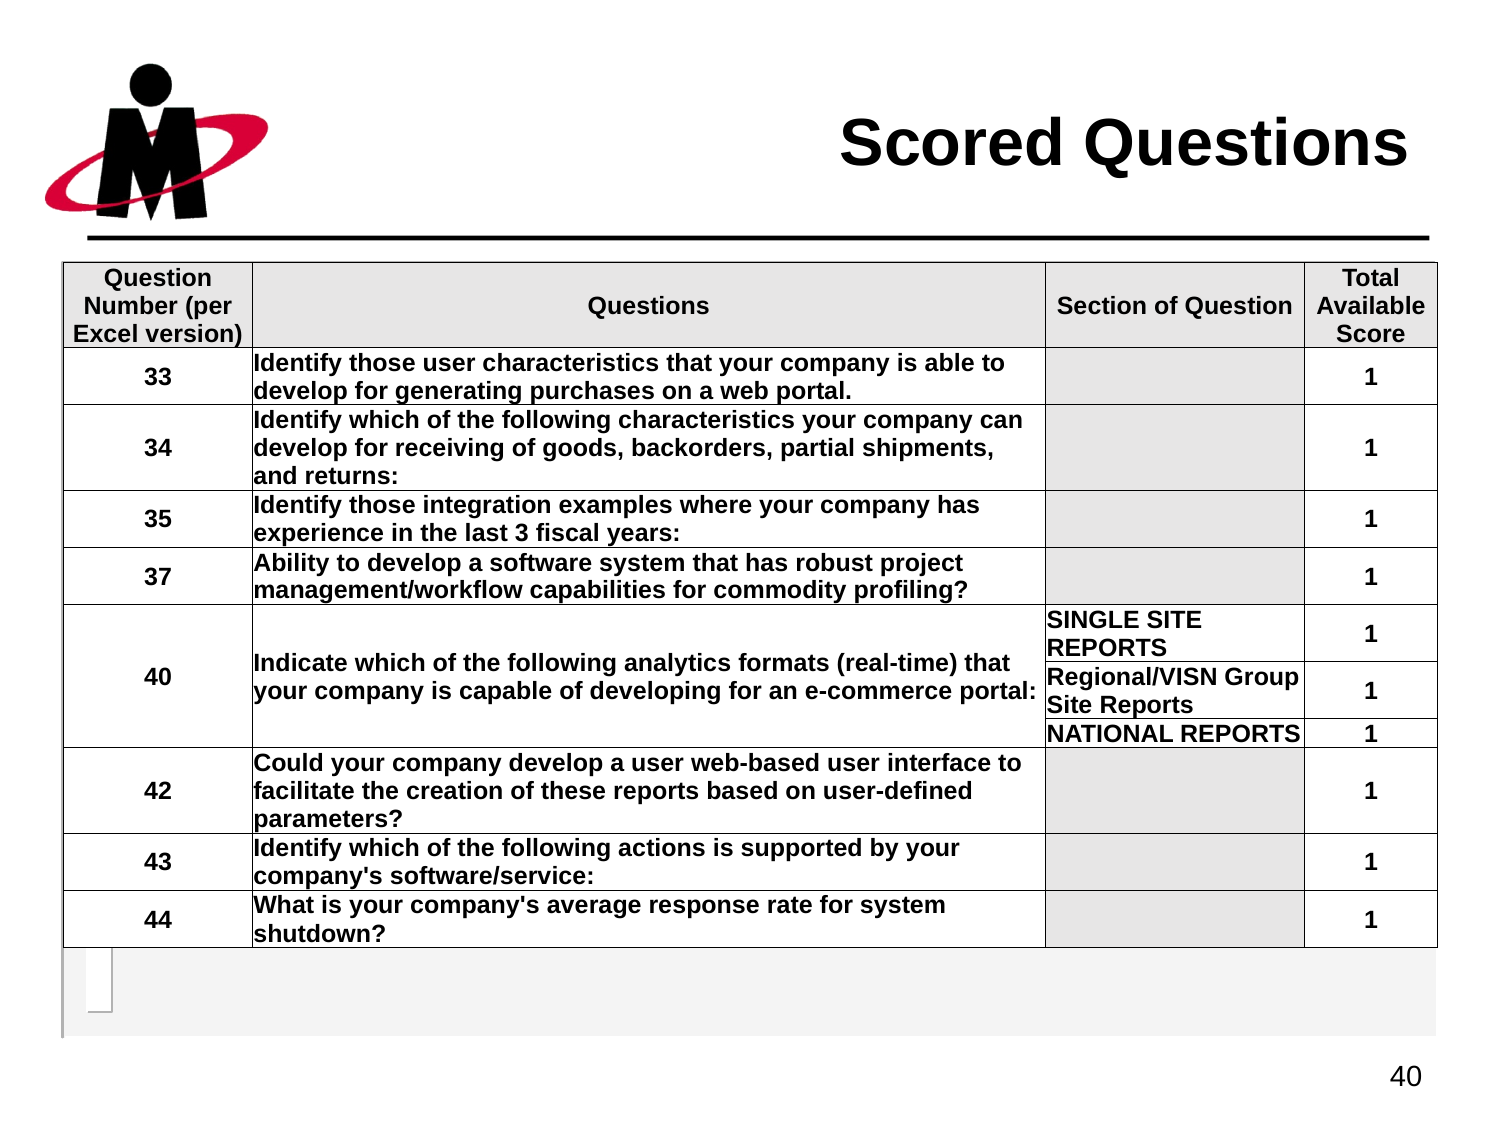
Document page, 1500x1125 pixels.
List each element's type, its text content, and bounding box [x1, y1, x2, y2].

table_cell 1 [1305, 662, 1437, 718]
table_cell Identify which of the following actions is supported by your company's software/service: [253, 834, 1045, 890]
table_cell Regional/VISN Group Site Reports [1046, 662, 1304, 718]
table_cell SINGLE SITE REPORTS [1046, 605, 1304, 661]
table_cell [1046, 405, 1304, 490]
table_cell 43 [64, 834, 252, 890]
table_cell 33 [64, 348, 252, 404]
table_cell [1046, 834, 1304, 890]
table_cell 35 [64, 491, 252, 547]
table_cell 44 [64, 891, 252, 947]
table_cell 1 [1305, 405, 1437, 490]
table_cell 1 [1305, 891, 1437, 947]
table_header Questions [253, 263, 1045, 347]
table_cell 37 [64, 548, 252, 604]
table_cell 1 [1305, 348, 1437, 404]
table_header Total Available Score [1305, 263, 1437, 347]
table_cell [1046, 748, 1304, 833]
table_header Question Number (per Excel version) [64, 263, 252, 347]
picture [27, 44, 283, 251]
table_cell [1046, 348, 1304, 404]
table_cell [1046, 491, 1304, 547]
table_cell [1046, 891, 1304, 947]
table_cell 1 [1305, 548, 1437, 604]
table_cell Ability to develop a software system that has robust project management/workflow capabilities for commodity profiling? [253, 548, 1045, 604]
table_cell What is your company's average response rate for system shutdown? [253, 891, 1045, 947]
table_cell Identify which of the following characteristics your company can develop for receiving of goods, backorders, partial shipments, and returns: [253, 405, 1045, 490]
table_cell 1 [1305, 748, 1437, 833]
table_cell [1046, 548, 1304, 604]
table_cell 42 [64, 748, 252, 833]
table_cell 1 [1305, 605, 1437, 661]
table_cell Could your company develop a user web-based user interface to facilitate the creation of these reports based on user-defined parameters? [253, 748, 1045, 833]
table_cell 1 [1305, 834, 1437, 890]
table_header Section of Question [1046, 263, 1304, 347]
table_cell 1 [1305, 491, 1437, 547]
table_cell Indicate which of the following analytics formats (real-time) that your company is capable of developing for an e-commerce portal: [253, 605, 1045, 747]
table_cell 1 [1305, 719, 1437, 747]
title Scored Questions [367, 44, 1426, 233]
table_cell NATIONAL REPORTS [1046, 719, 1304, 747]
table_cell 34 [64, 405, 252, 490]
table_cell Identify those user characteristics that your company is able to develop for generating purchases on a web portal. [253, 348, 1045, 404]
table_cell Identify those integration examples where your company has experience in the last 3 fiscal years: [253, 491, 1045, 547]
slide_number 40 [1124, 1036, 1438, 1113]
table_cell 40 [64, 605, 252, 747]
